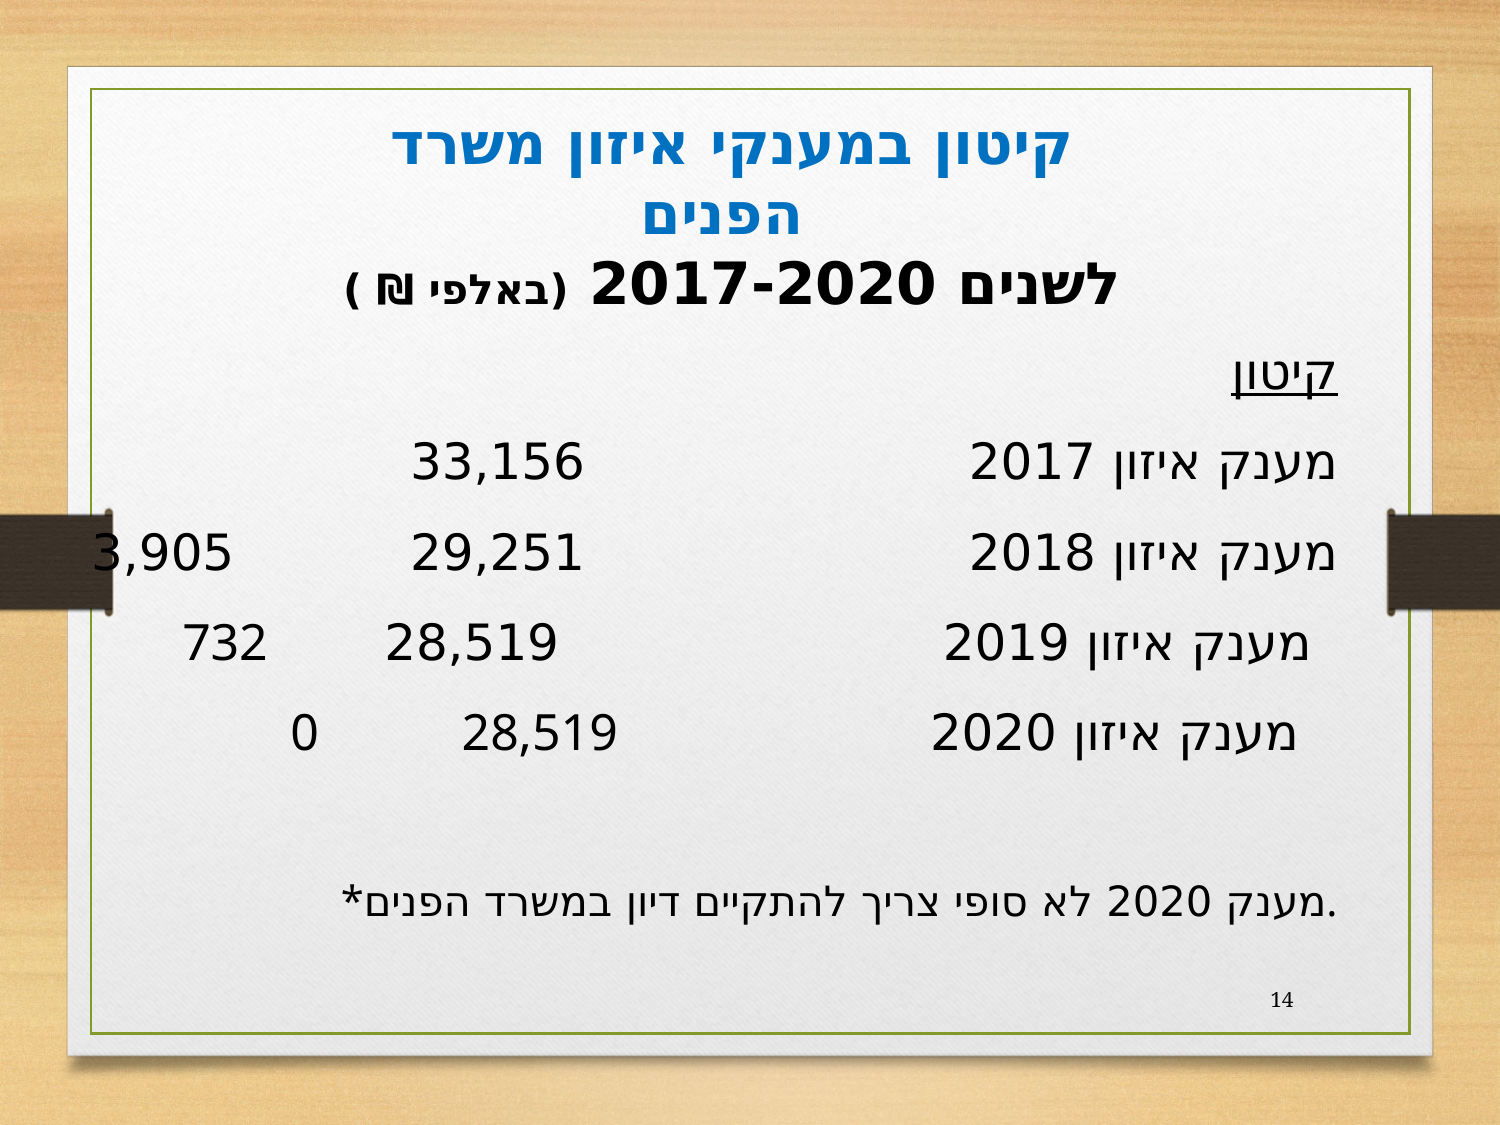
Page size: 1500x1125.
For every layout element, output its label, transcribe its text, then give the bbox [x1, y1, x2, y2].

text_box קיטון במענקי איזון משרד הפנים לשנים 2017-2020 (באלפי ₪ ) [305, 98, 1160, 394]
text_box קיטון מענק איזון 2017 33,156 מענק איזון 2018 29,251 3,905 732 מענק איזון 2019 28,519 0 28,519 מענק איזון 2020 *מענק 2020 לא סופי צריך להתקיים דיון במשרד הפנים. [17, 302, 1353, 933]
picture [0, 0, 1500, 1125]
slide_number 14 [1243, 977, 1309, 1024]
